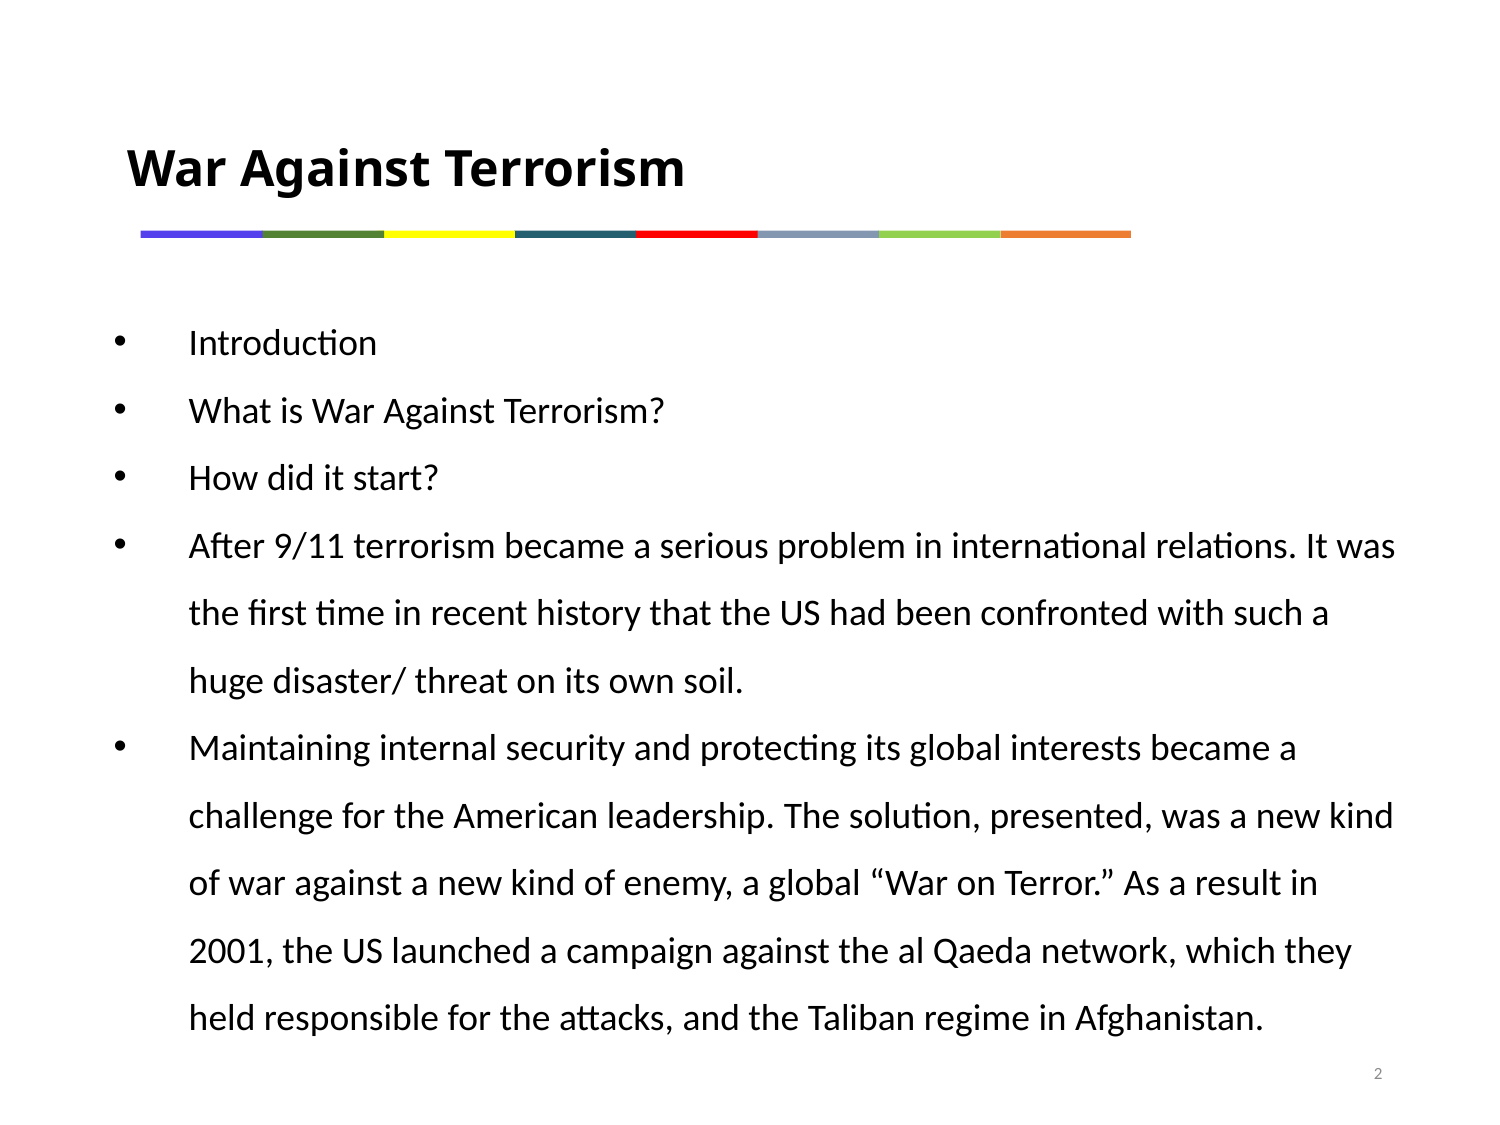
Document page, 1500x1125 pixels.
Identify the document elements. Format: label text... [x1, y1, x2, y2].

text_box War Against Terrorism [112, 120, 1500, 276]
slide_number 2 [1060, 1042, 1398, 1103]
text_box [140, 230, 1131, 239]
text_box Introduction What is War Against Terrorism? How did it start? After 9/11 terrorism became a serious problem in international relations. It was the first time in recent history that the US had been confronted with such a huge disaster/ threat on its own soil. Maintaining internal security and protecting its global interests became a challenge for the American leadership. The solution, presented, was a new kind of war against a new kind of enemy, a global “War on Terror.” As a result in 2001, the US launched a campaign against the al Qaeda network, which they held responsible for the attacks, and the Taliban regime in Afghanistan. [98, 288, 1415, 1046]
